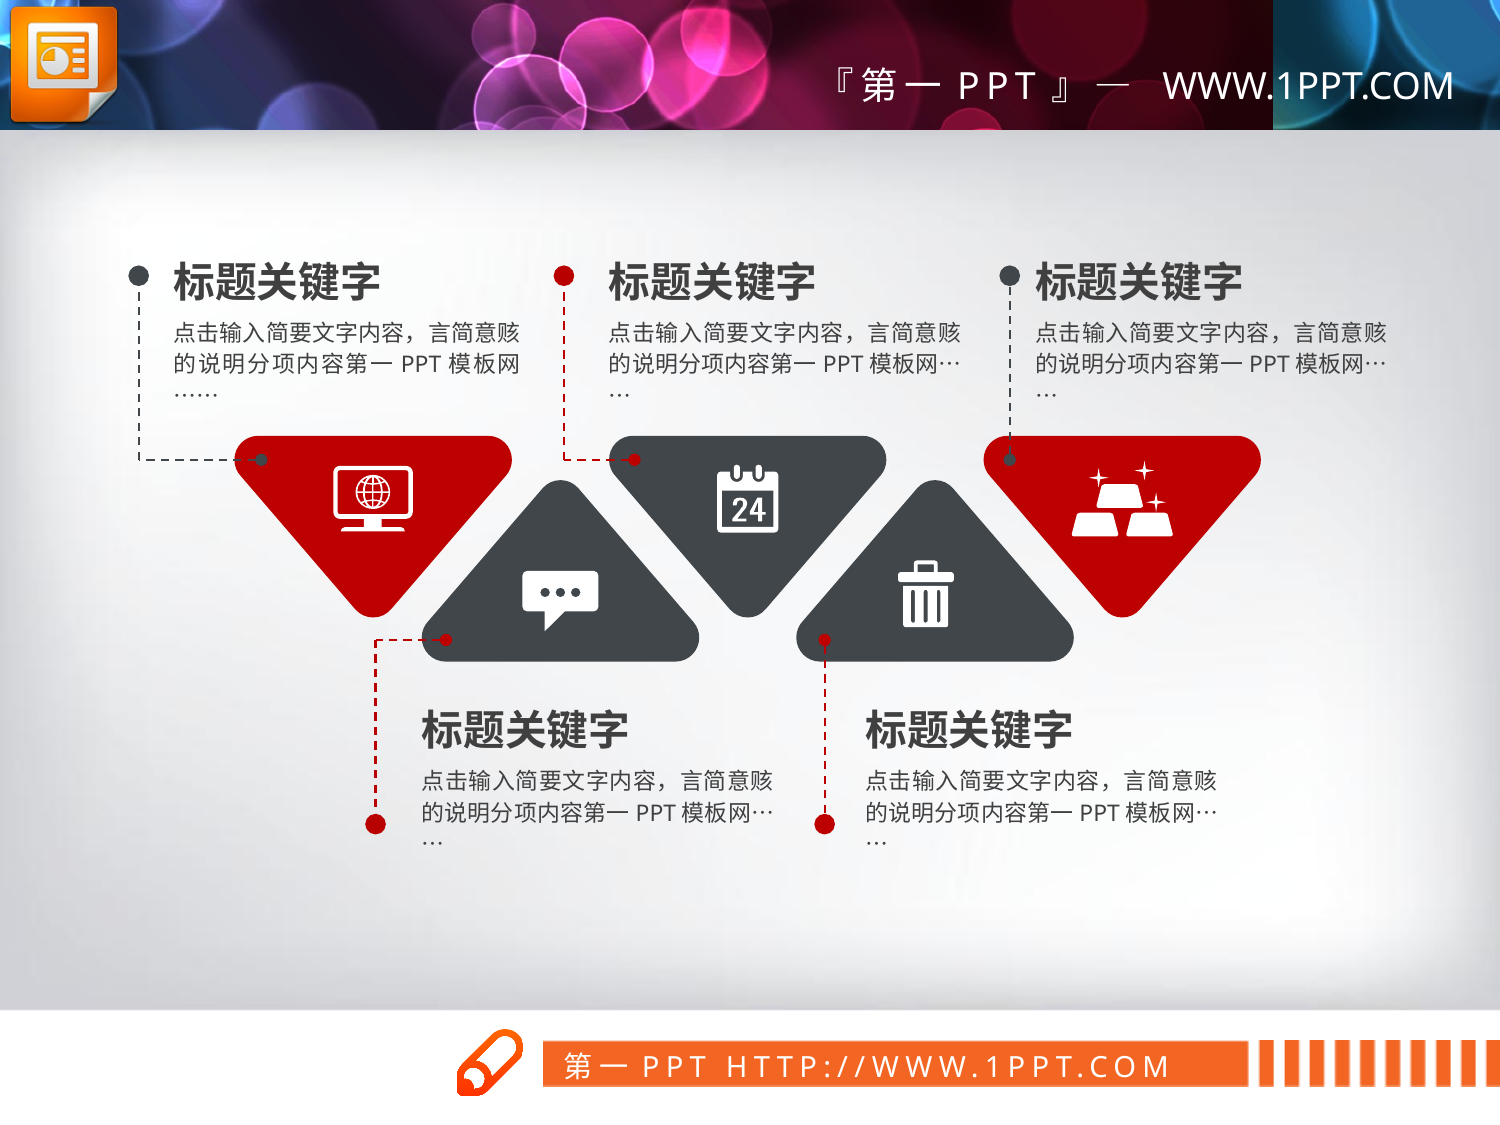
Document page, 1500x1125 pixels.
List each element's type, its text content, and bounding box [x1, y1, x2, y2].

text_box 标题关键字 [173, 256, 386, 307]
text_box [796, 479, 1075, 662]
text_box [983, 435, 1262, 618]
text_box 点击输入简要文字内容，言简意赅的说明分项内容第一PPT模板网…… [865, 763, 1219, 857]
picture [0, 0, 1500, 1012]
text_box 点击输入简要文字内容，言简意赅的说明分项内容第一PPT模板网…… [421, 763, 775, 857]
text_box 点击输入简要文字内容，言简意赅的说明分项内容第一PPT模板网…… [173, 314, 521, 409]
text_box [234, 435, 513, 618]
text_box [421, 479, 700, 662]
text_box 点击输入简要文字内容，言简意赅的说明分项内容第一PPT模板网…… [609, 314, 962, 409]
text_box 标题关键字 [609, 256, 821, 307]
text_box 标题关键字 [865, 704, 1078, 755]
text_box 点击输入简要文字内容，言简意赅的说明分项内容第一PPT模板网…… [1035, 314, 1388, 409]
text_box 标题关键字 [421, 704, 634, 755]
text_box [608, 435, 887, 618]
text_box 标题关键字 [1035, 256, 1248, 307]
picture [543, 1040, 1500, 1087]
